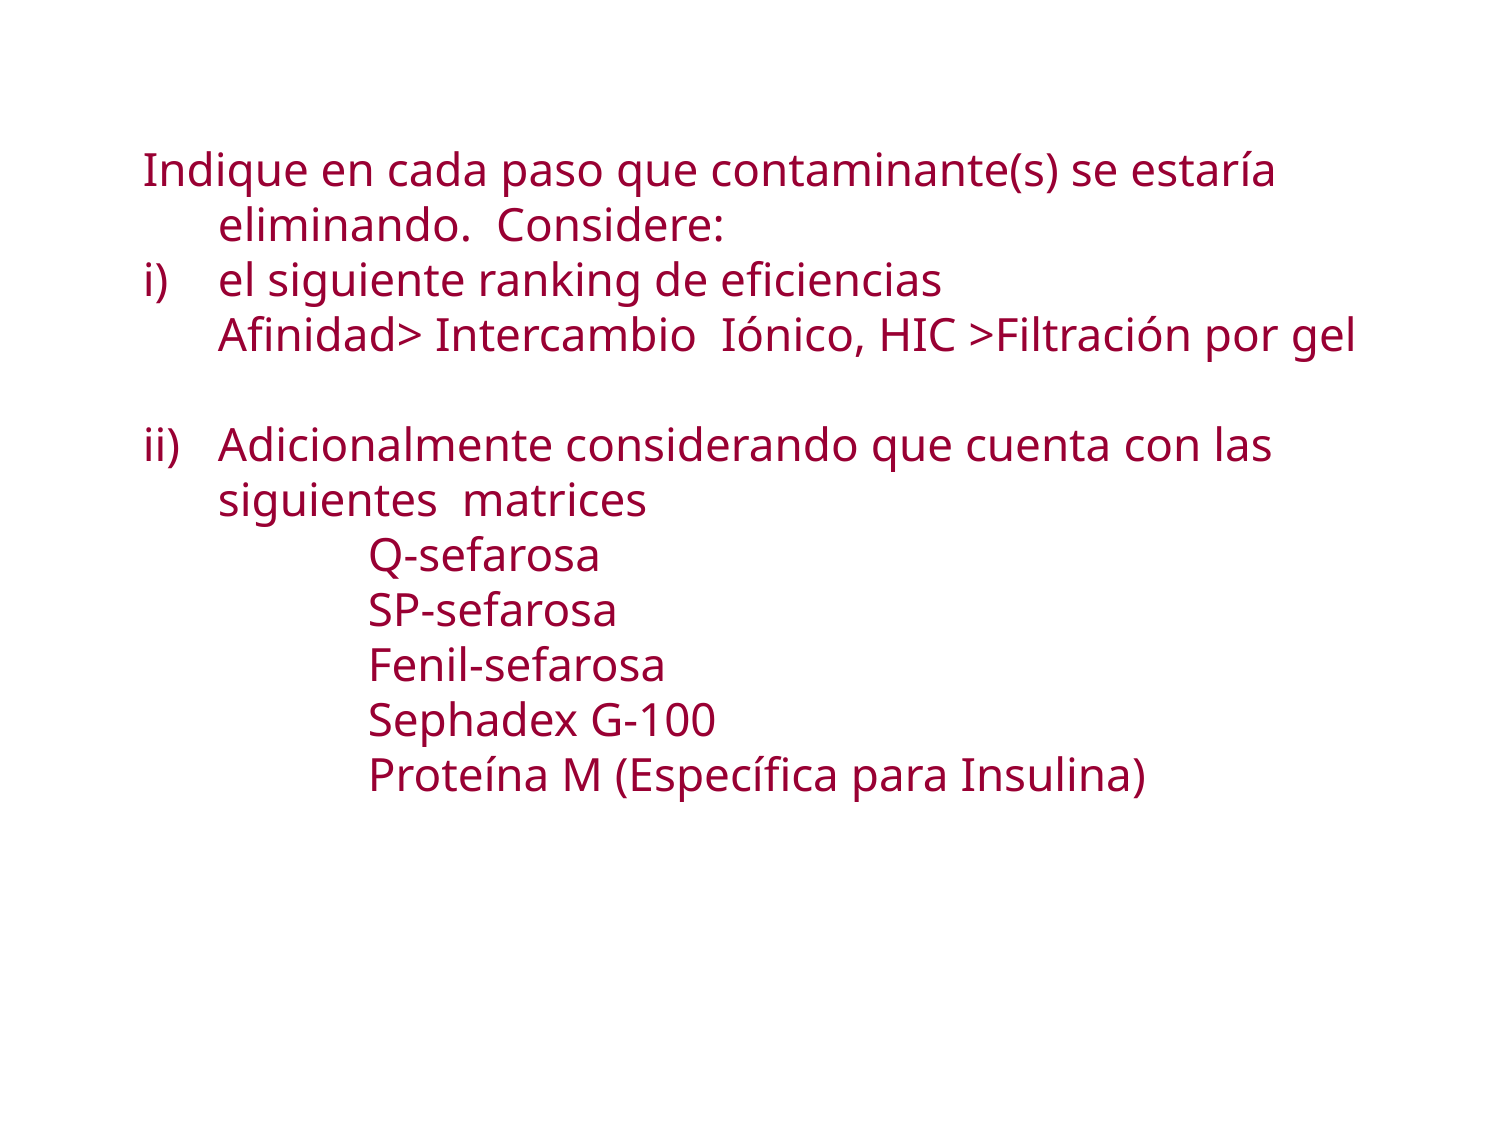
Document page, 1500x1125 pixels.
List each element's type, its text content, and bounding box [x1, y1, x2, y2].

text_box Indique en cada paso que contaminante(s) se estaría eliminando. Considere: i) el siguiente ranking de eficiencias Afinidad> Intercambio Iónico, HIC >Filtración por gel ii) Adicionalmente considerando que cuenta con las siguientes matrices Q-sefarosa SP-sefarosa Fenil-sefarosa Sephadex G-100 Proteína M (Específica para Insulina) [53, 78, 1500, 479]
